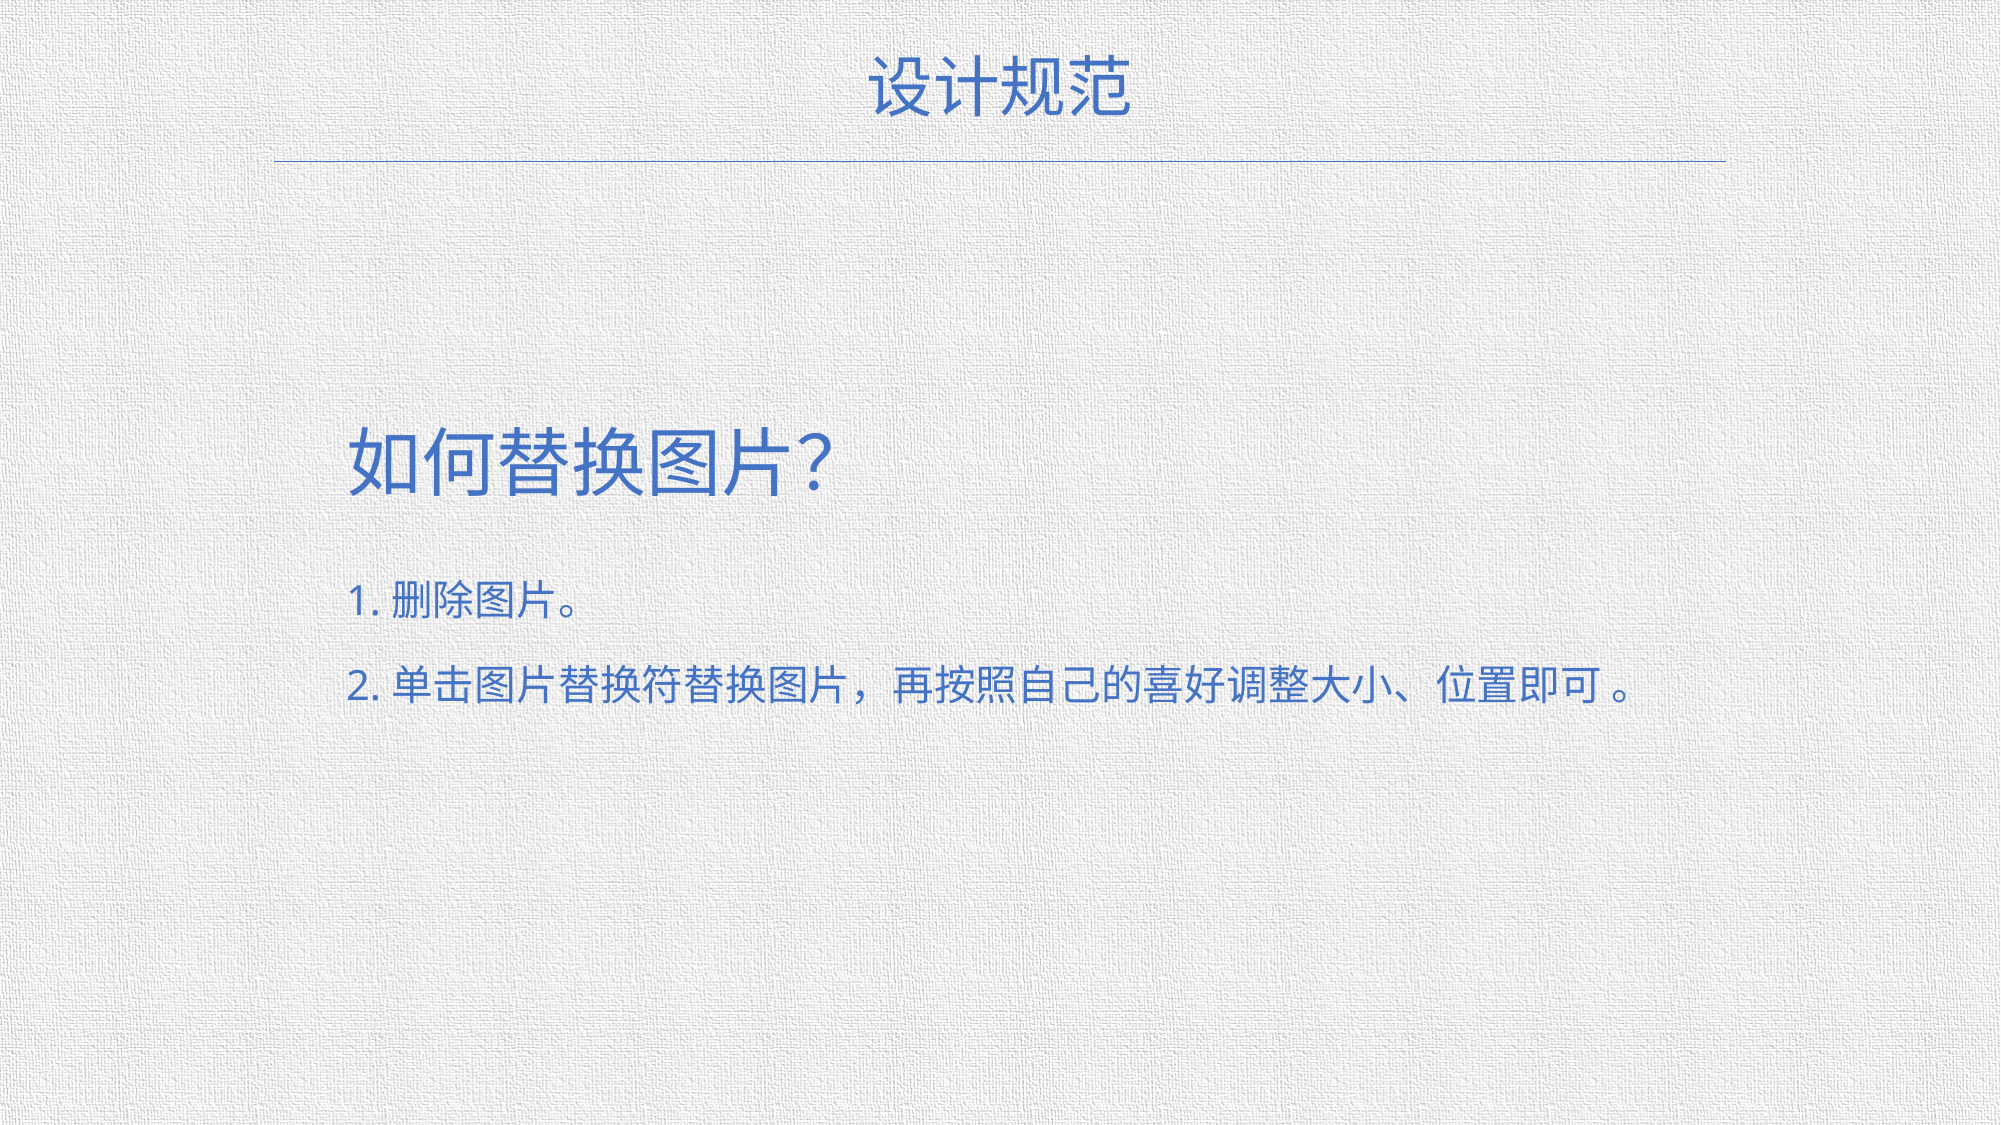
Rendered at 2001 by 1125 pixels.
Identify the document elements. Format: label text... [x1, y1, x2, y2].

picture [0, 0, 2001, 1125]
text_box 设计规范 [525, 37, 1475, 133]
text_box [331, 407, 1669, 718]
